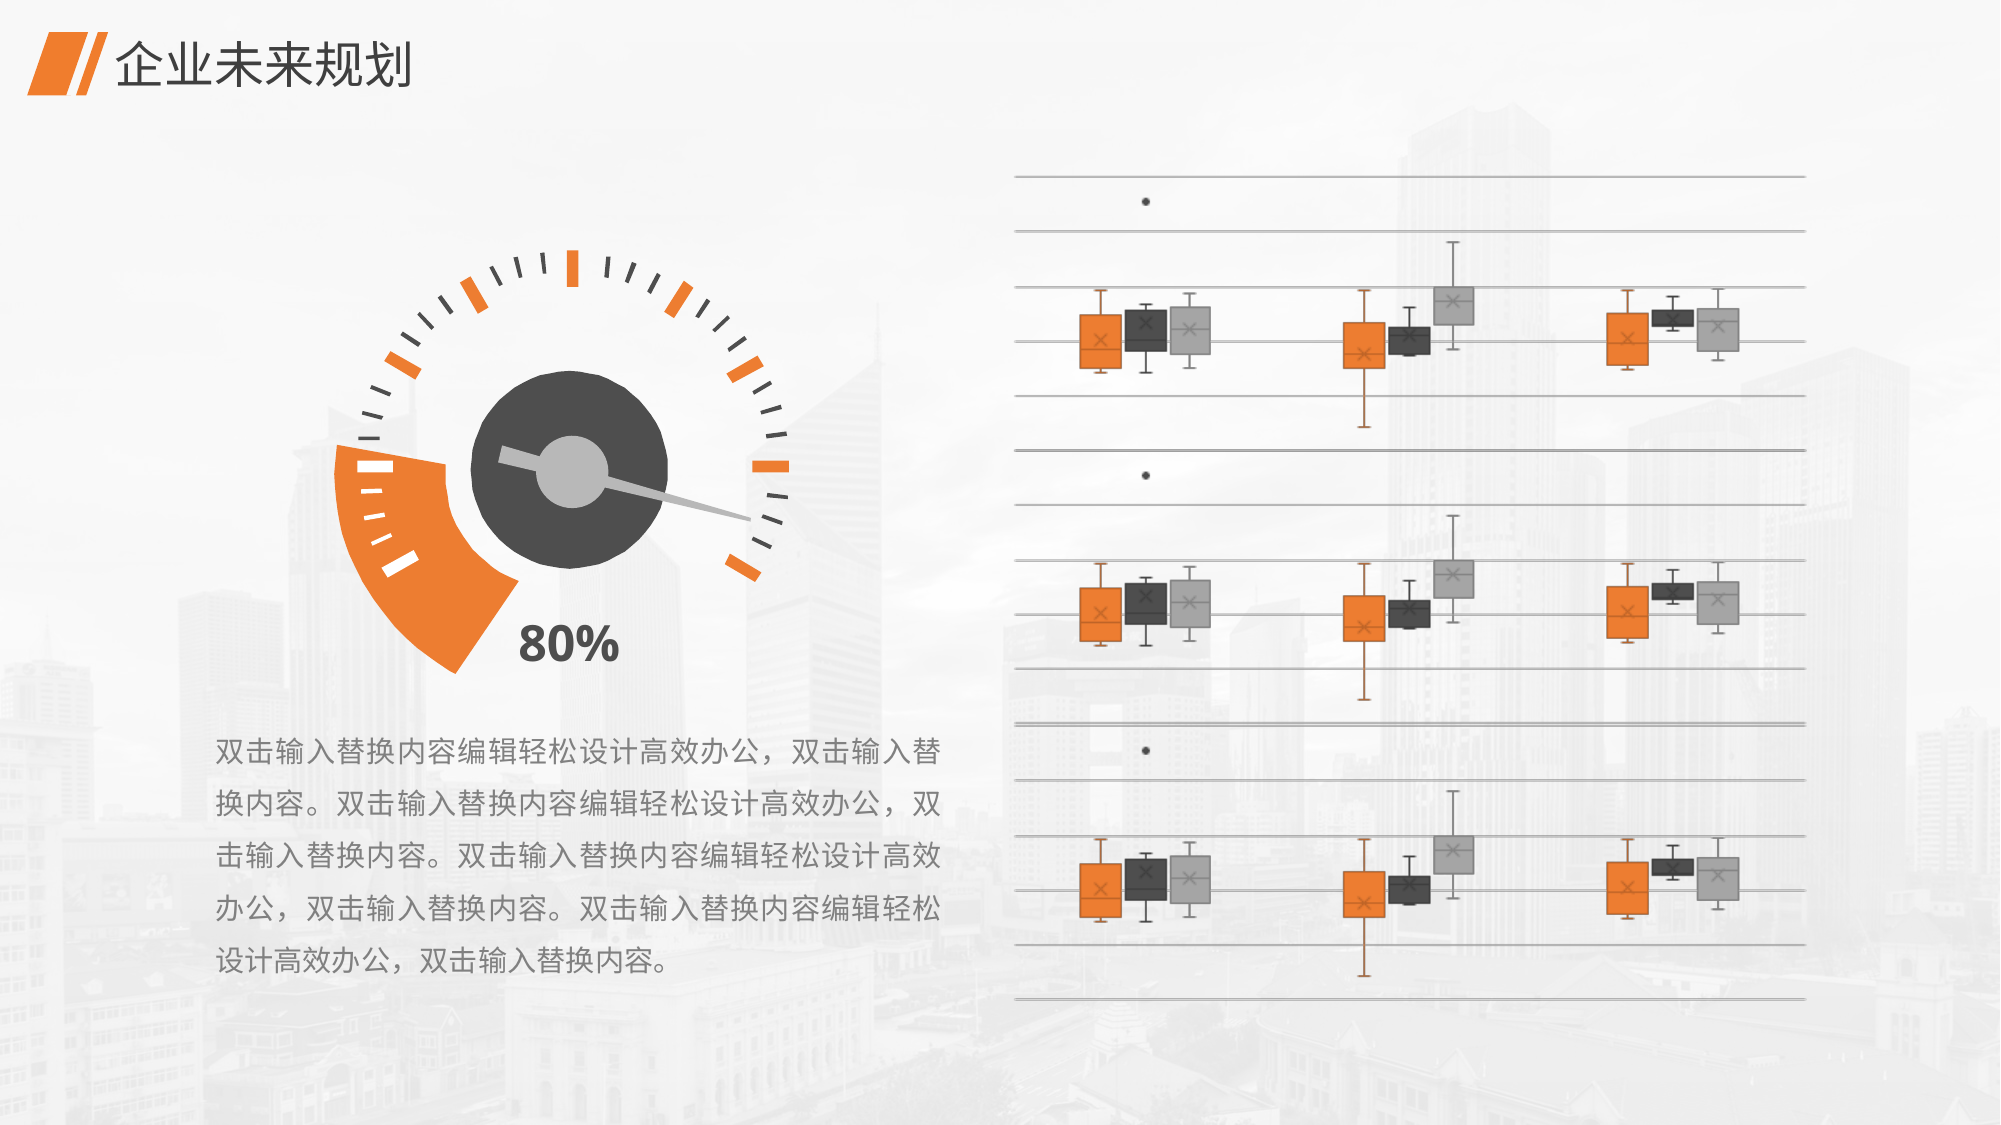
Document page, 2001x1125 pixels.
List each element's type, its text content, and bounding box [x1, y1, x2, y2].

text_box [334, 250, 789, 675]
text_box 双击输入替换内容编辑轻松设计高效办公，双击输入替换内容。双击输入替换内容编辑轻松设计高效办公，双击输入替换内容。双击输入替换内容编辑轻松设计高效办公，双击输入替换内容。双击输入替换内容编辑轻松设计高效办公，双击输入替换内容。 [200, 708, 957, 985]
title 企业未来规划 [99, 25, 433, 102]
picture [1002, 164, 1822, 1016]
